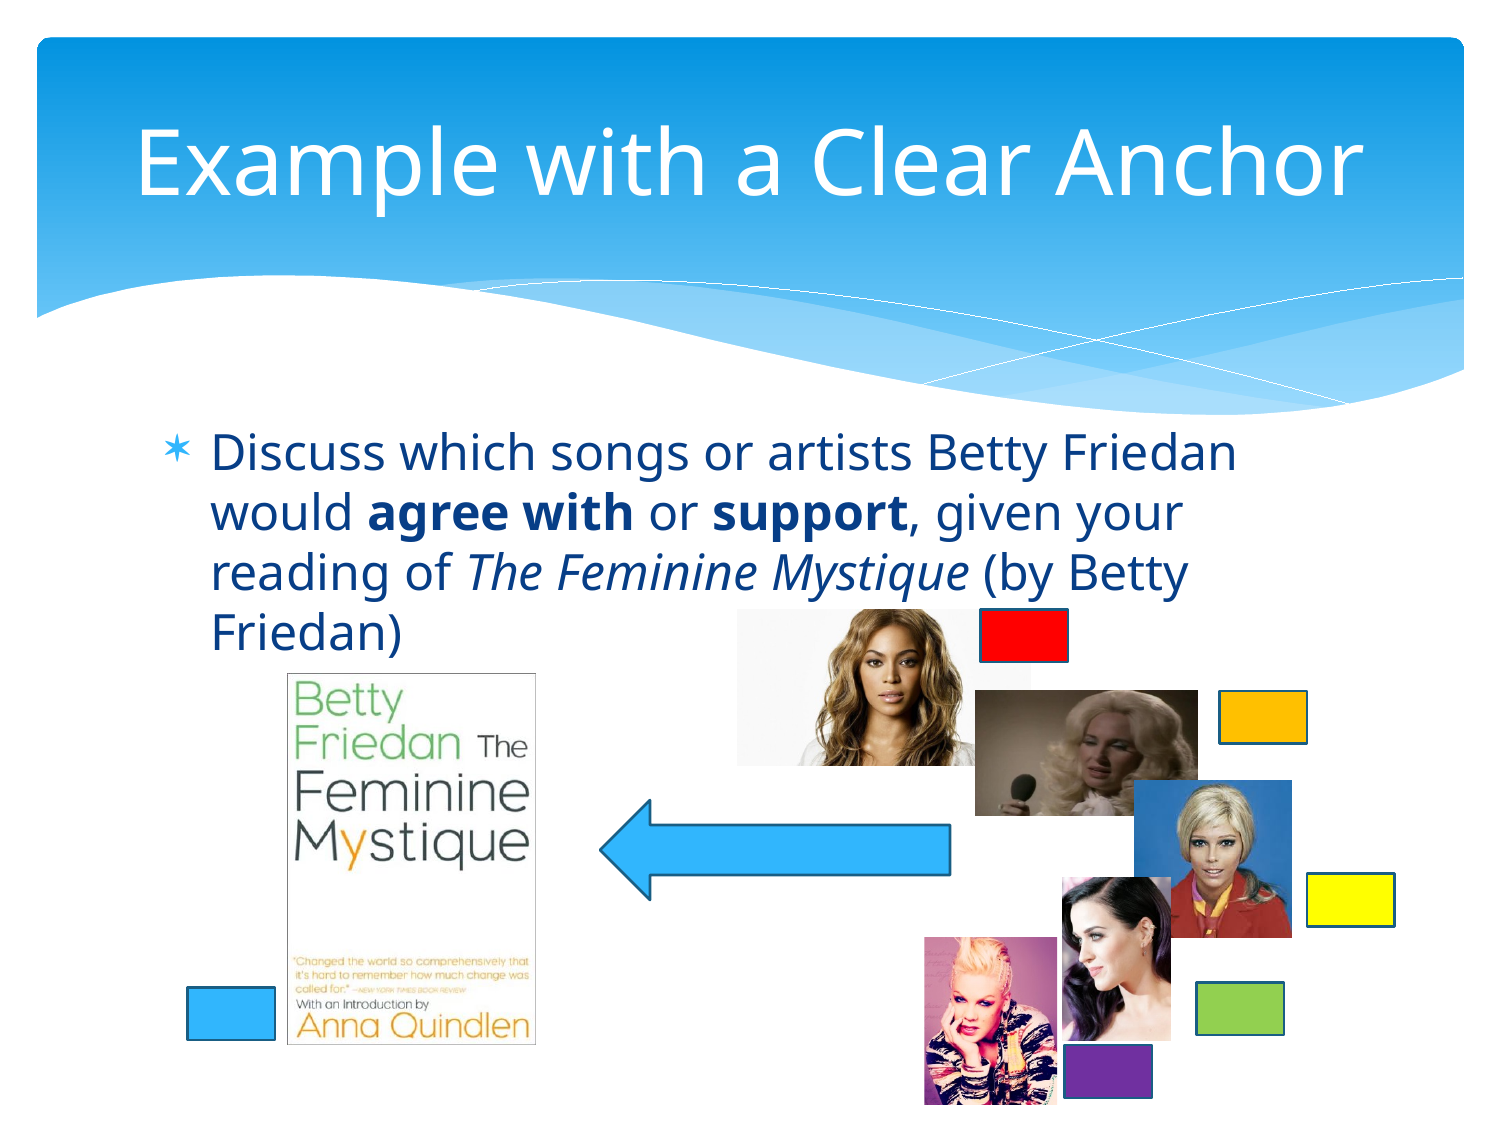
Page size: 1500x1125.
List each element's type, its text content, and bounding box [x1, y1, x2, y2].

text_box [1195, 981, 1285, 1036]
text_box [1306, 872, 1396, 928]
picture [287, 673, 536, 1045]
text_box [1031, 608, 1069, 663]
text_box [186, 986, 276, 1041]
picture [737, 609, 1292, 1041]
picture [924, 937, 1058, 1105]
title Example with a Clear Anchor [75, 55, 1425, 261]
text_box [599, 798, 952, 902]
text_box [1218, 690, 1308, 745]
text_box [1064, 1051, 1153, 1099]
list Discuss which songs or artists Betty Friedan would agree with or support, given your reading of The Feminine Mystique (by Betty Friedan) [150, 412, 1366, 1088]
